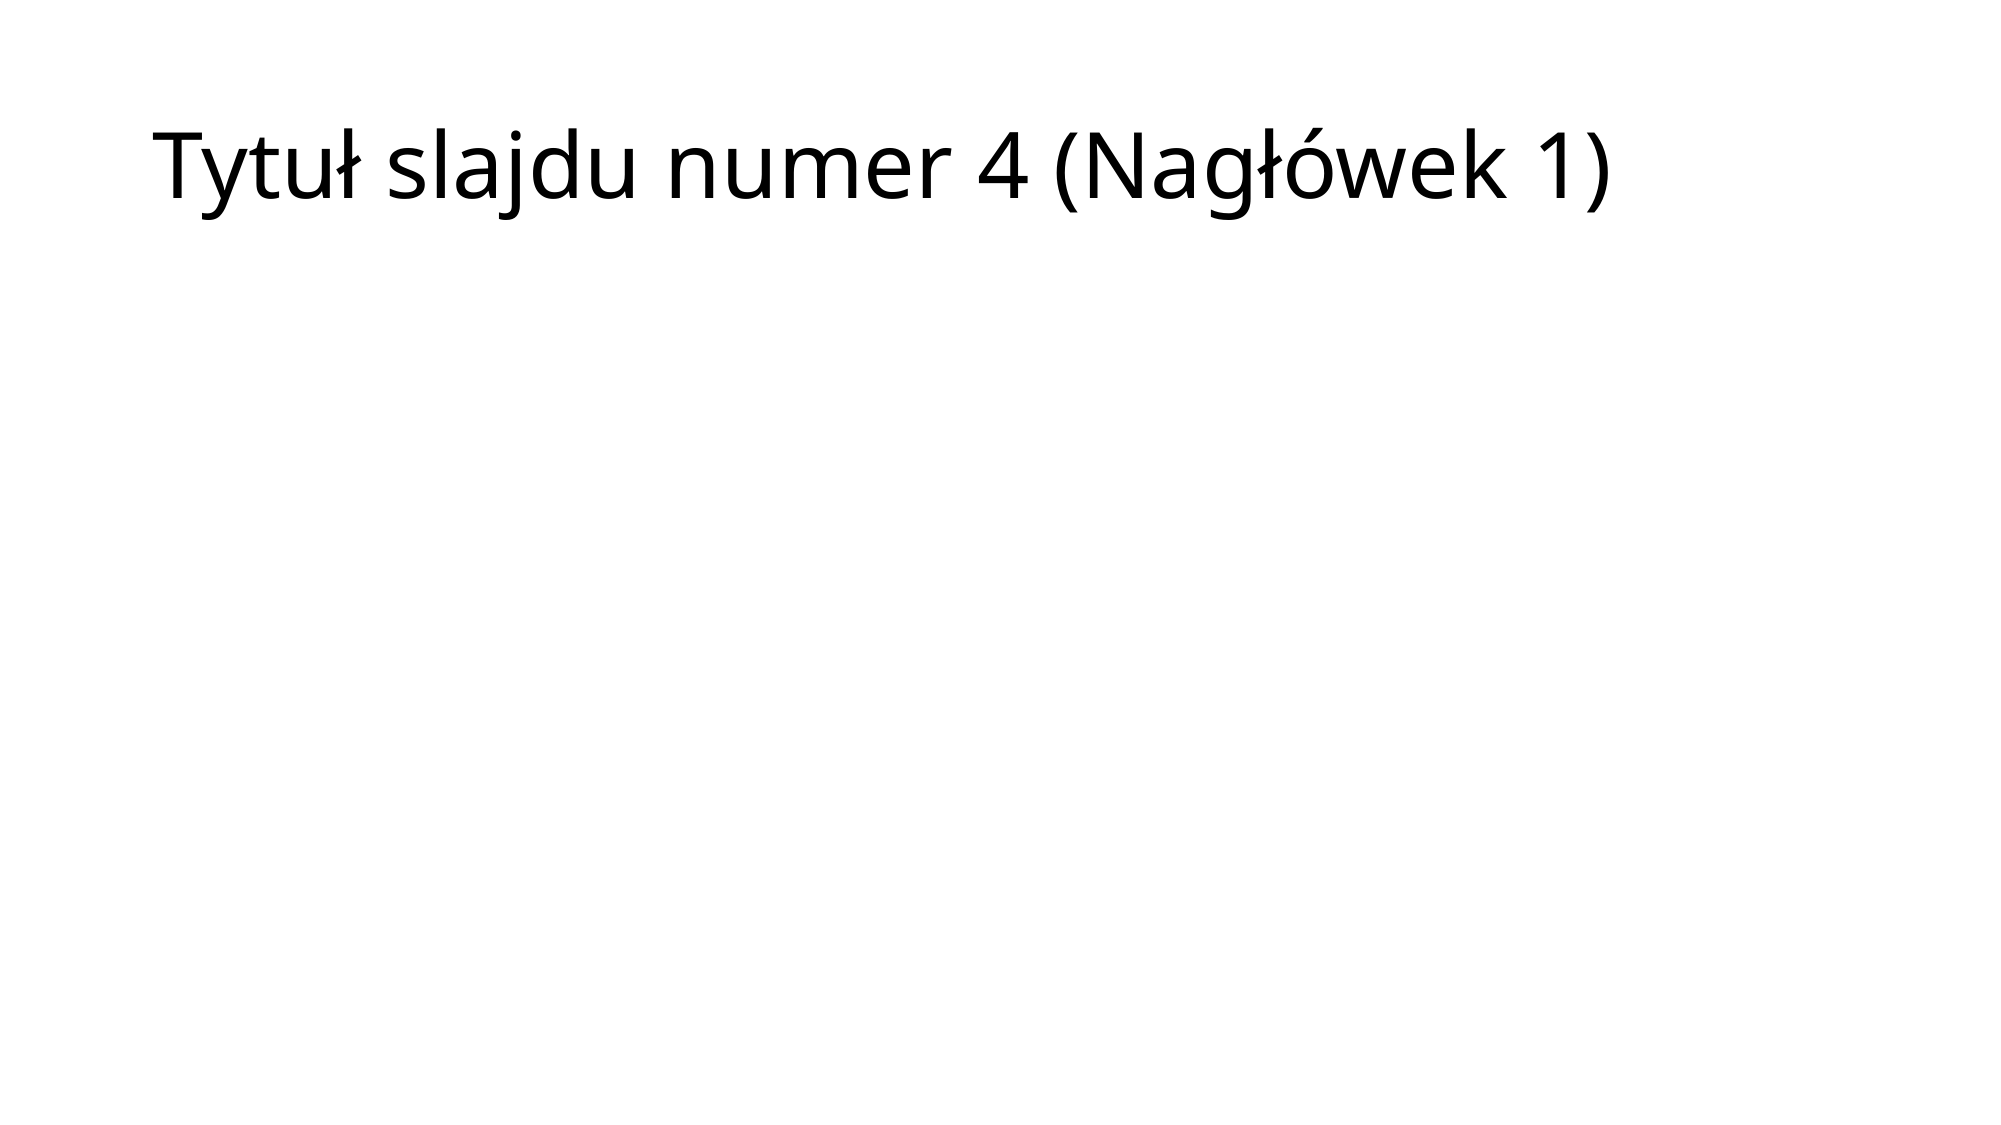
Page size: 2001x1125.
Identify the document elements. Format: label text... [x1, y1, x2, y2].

title Tytuł slajdu numer 4 (Nagłówek 1) [137, 59, 1863, 278]
